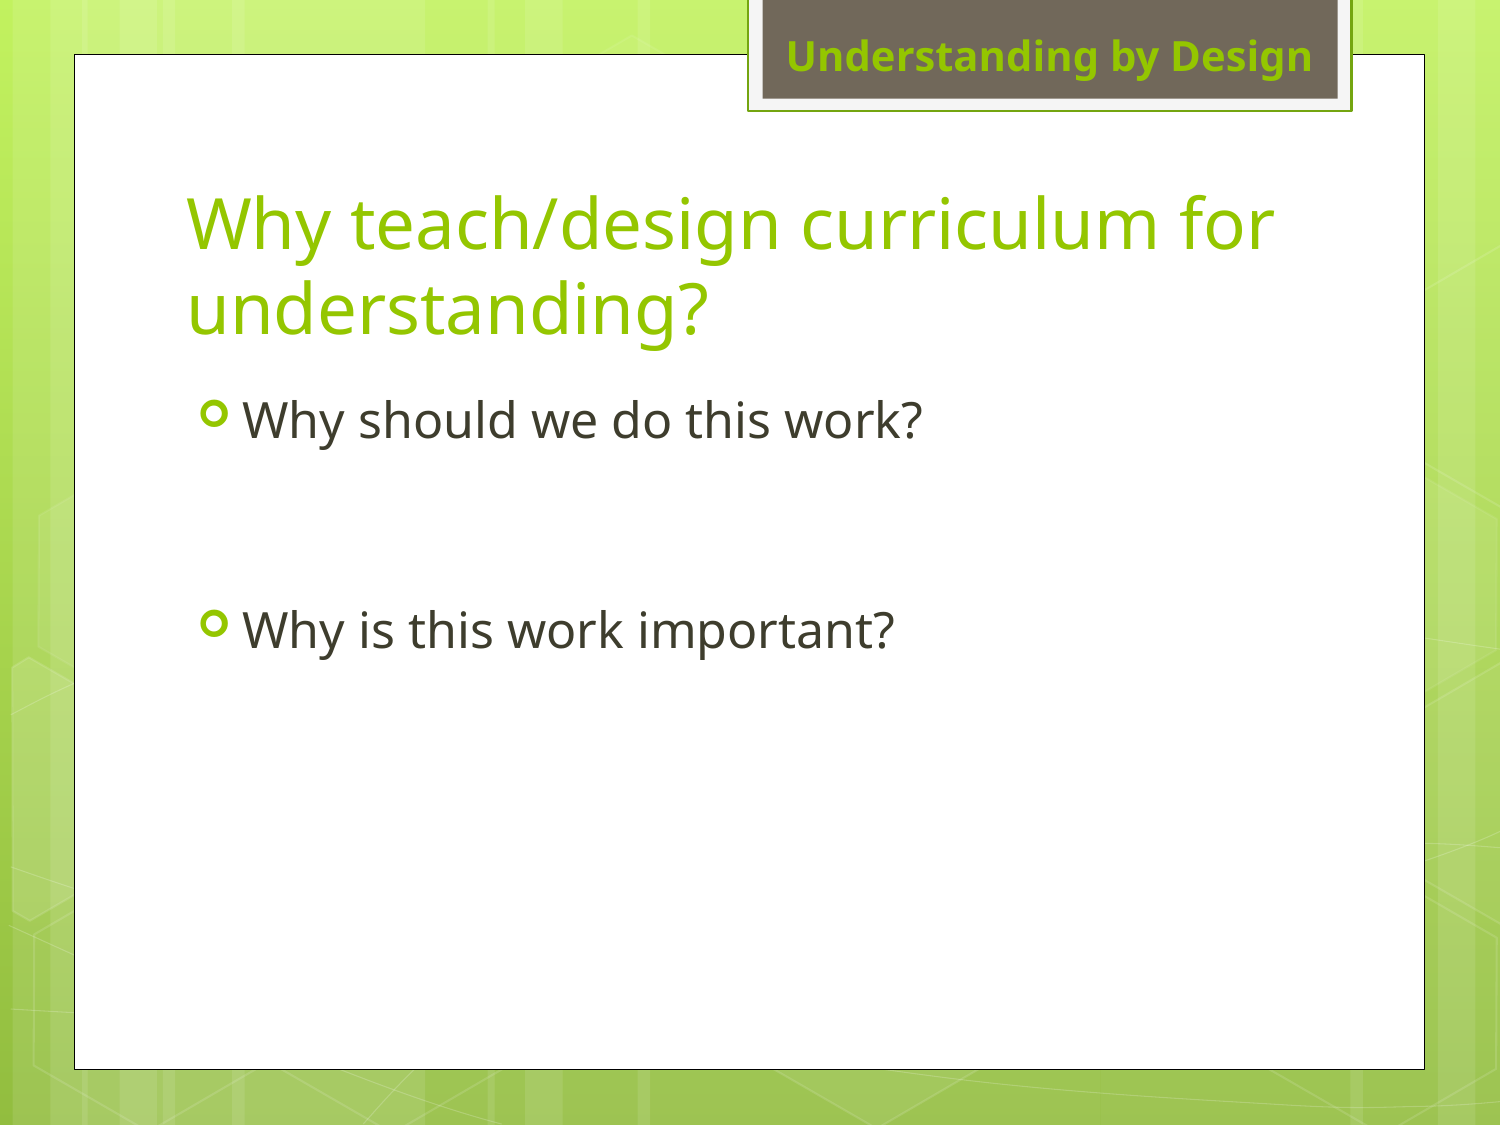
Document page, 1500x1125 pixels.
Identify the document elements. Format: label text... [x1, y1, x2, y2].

list Why should we do this work? Why is this work important? [171, 381, 1283, 957]
title Why teach/design curriculum for understanding? [171, 168, 1324, 357]
